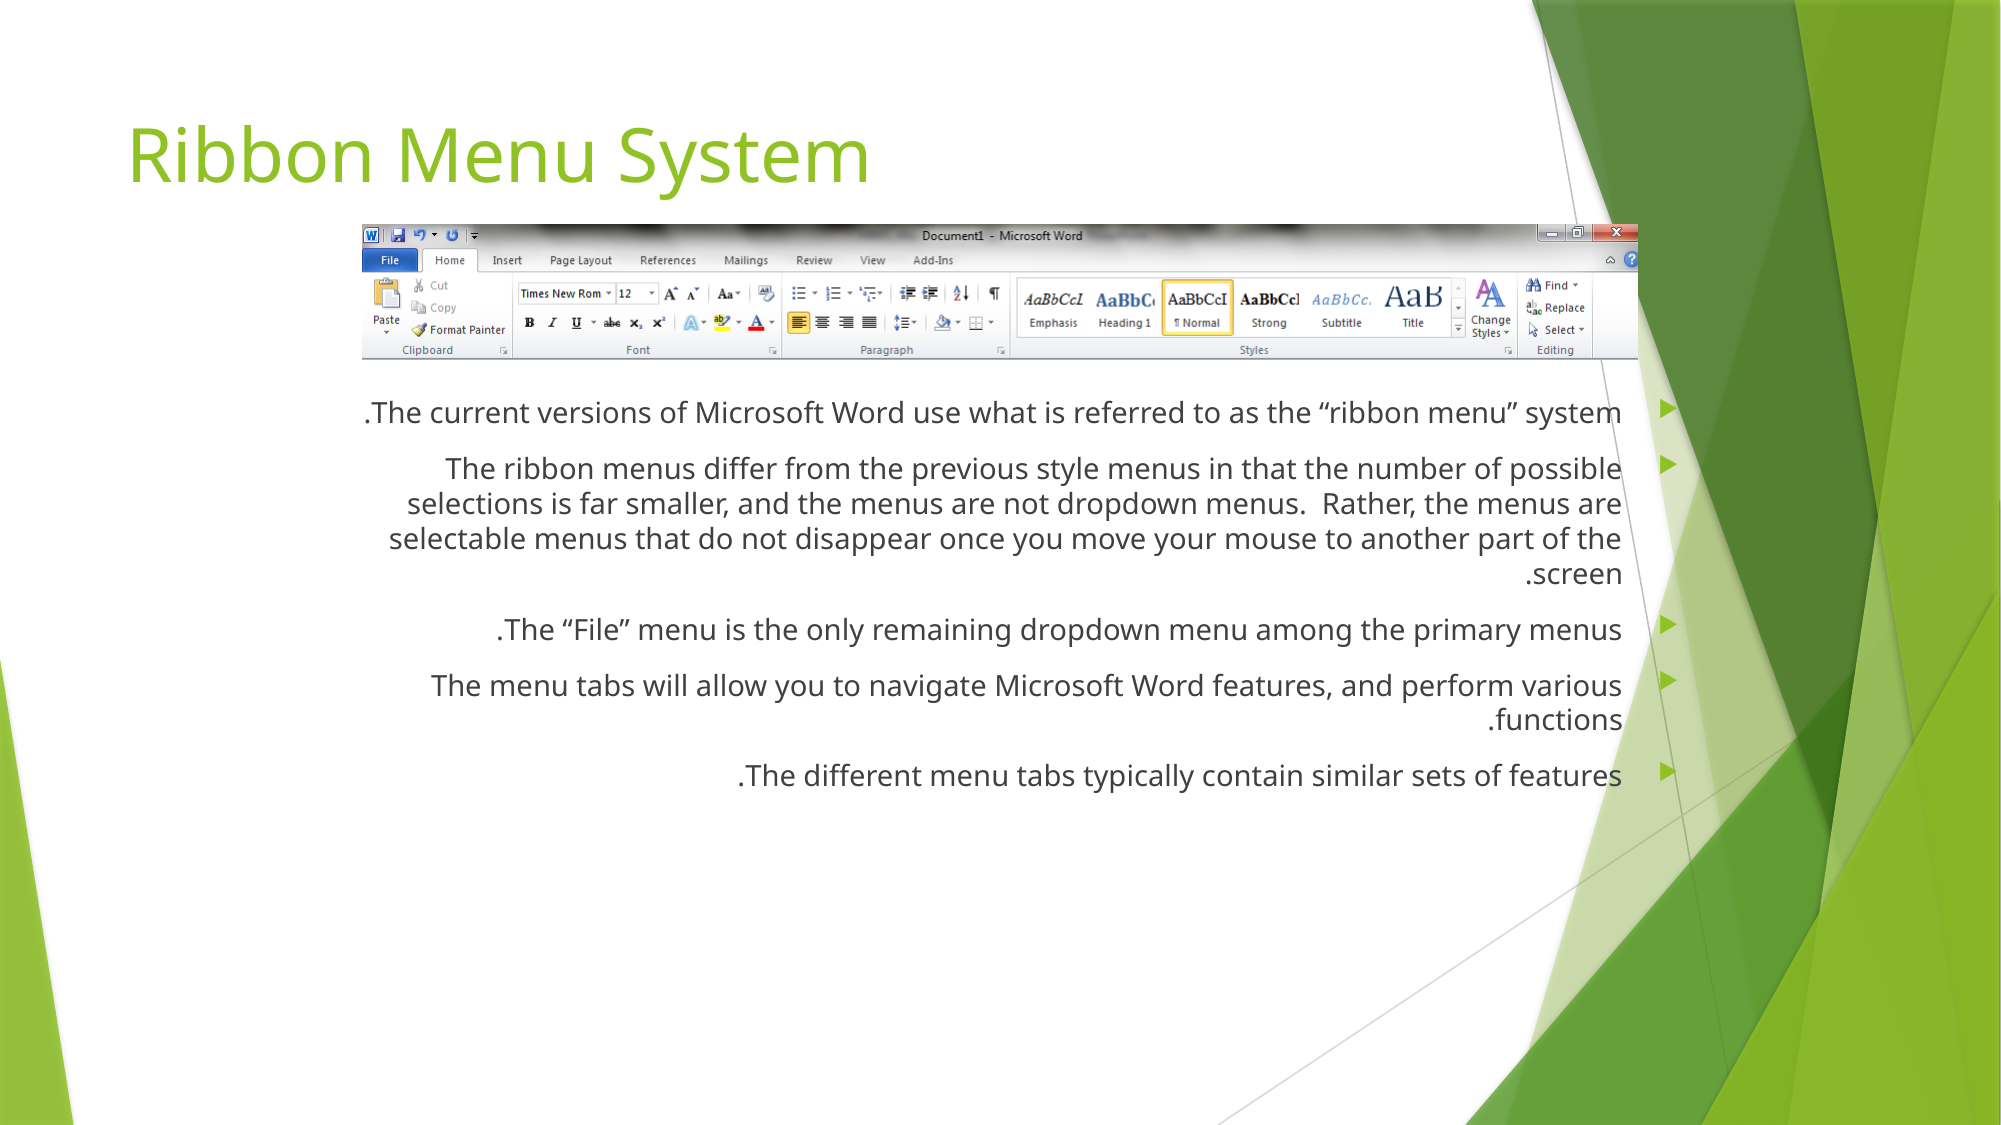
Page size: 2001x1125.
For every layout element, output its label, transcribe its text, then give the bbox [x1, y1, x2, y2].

title Ribbon Menu System [111, 99, 1522, 317]
picture [361, 224, 1638, 361]
list The current versions of Microsoft Word use what is referred to as the “ribbon menu” system. The ribbon menus differ from the previous style menus in that the number of possible selections is far smaller, and the menus are not dropdown menus. Rather, the menus are selectable menus that do not disappear once you move your mouse to another part of the screen. The “File” menu is the only remaining dropdown menu among the primary menus. The menu tabs will allow you to navigate Microsoft Word features, and perform various functions. The different menu tabs typically contain similar sets of features. [300, 386, 1695, 1013]
